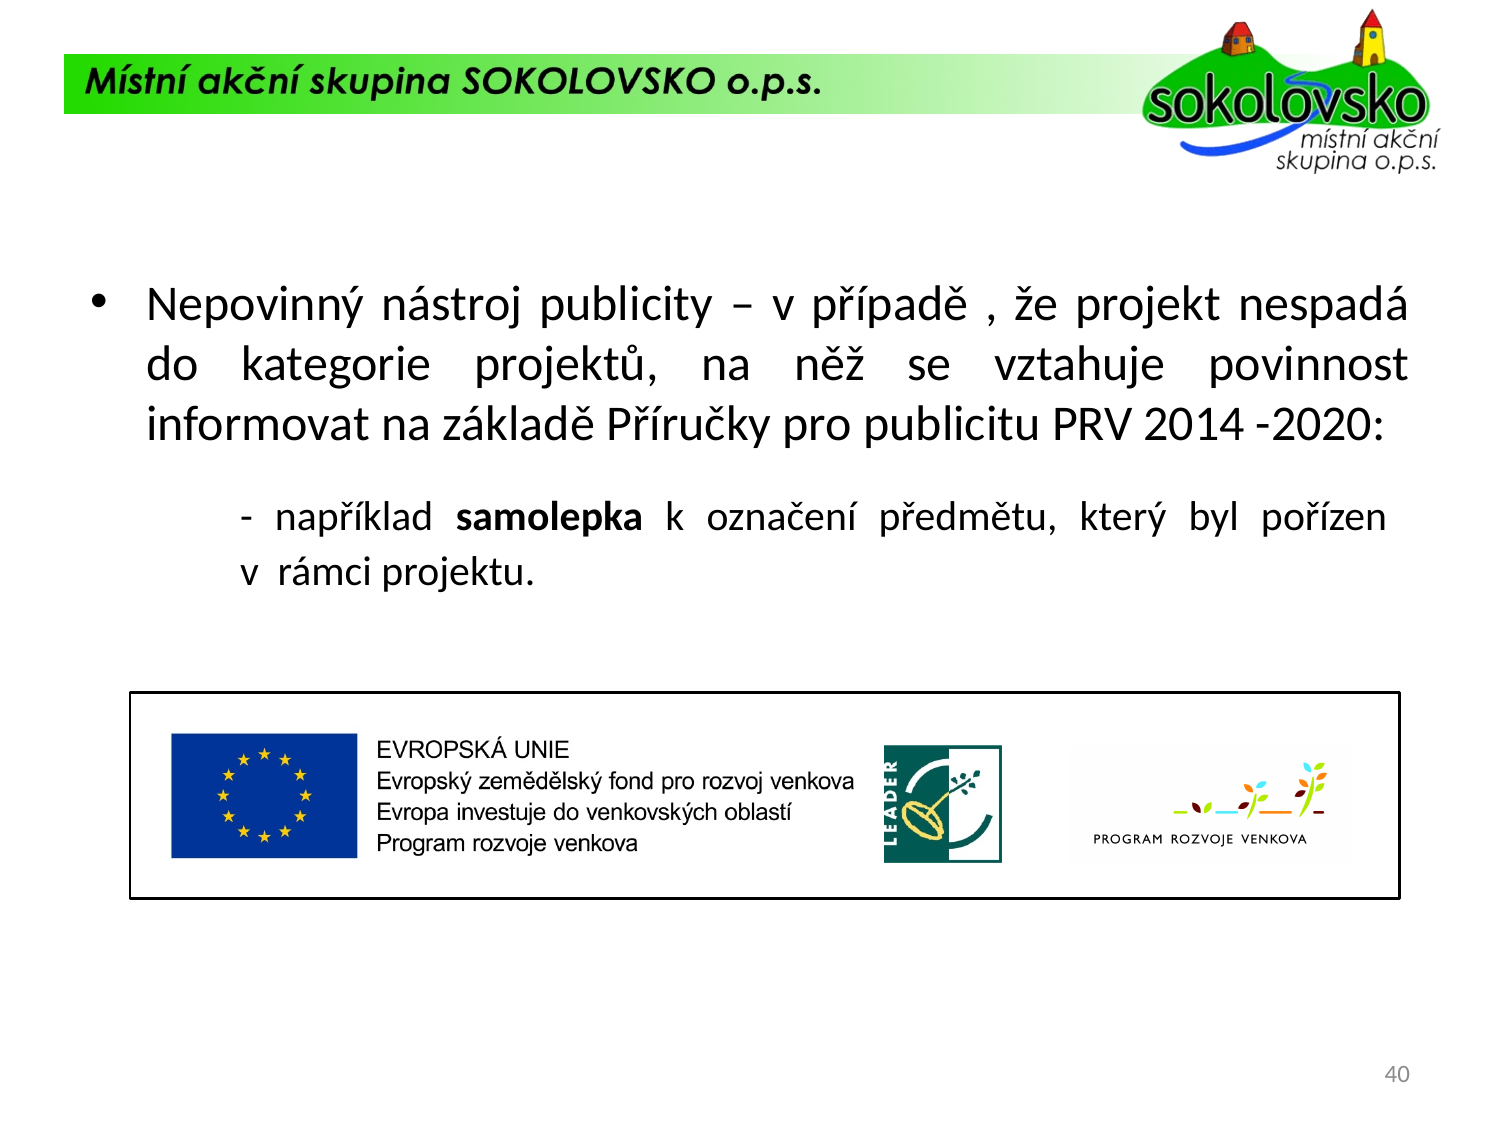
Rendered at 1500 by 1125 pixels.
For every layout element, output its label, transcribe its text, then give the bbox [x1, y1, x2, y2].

text_box [913, 690, 1402, 901]
picture [129, 692, 1002, 899]
picture [1068, 746, 1353, 864]
picture [64, 0, 1455, 197]
slide_number 40 [1074, 1042, 1425, 1103]
list Nepovinný nástroj publicity – v případě , že projekt nespadá do kategorie projektů, na něž se vztahuje povinnost informovat na základě Příručky pro publicitu PRV 2014 -2020: - například samolepka k označení předmětu, který byl pořízen v rámci projektu. [75, 262, 1425, 1005]
